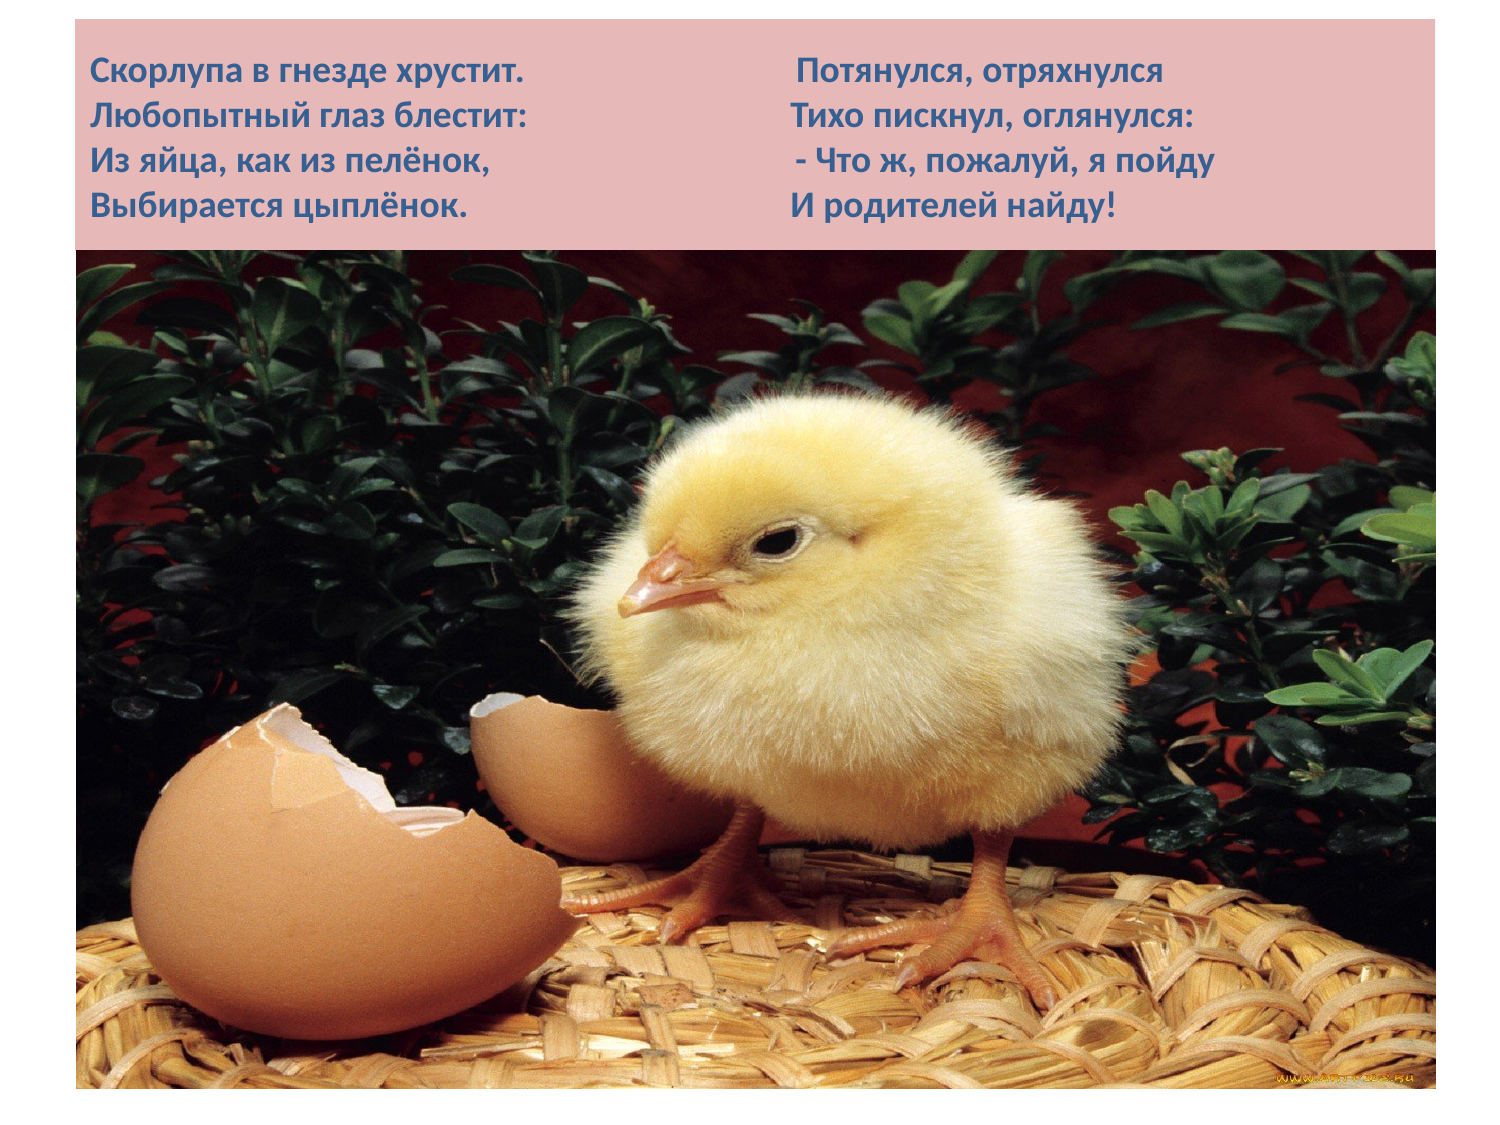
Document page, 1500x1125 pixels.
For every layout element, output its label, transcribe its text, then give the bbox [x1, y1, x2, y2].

title Скорлупа в гнезде хрустит. Потянулся, отряхнулся Любопытный глаз блестит: Тихо пискнул, оглянулся: Из яйца, как из пелёнок, - Что ж, пожалуй, я пойду Выбирается цыплёнок. И родителей найду! [75, 19, 1436, 250]
picture [76, 250, 1436, 1089]
